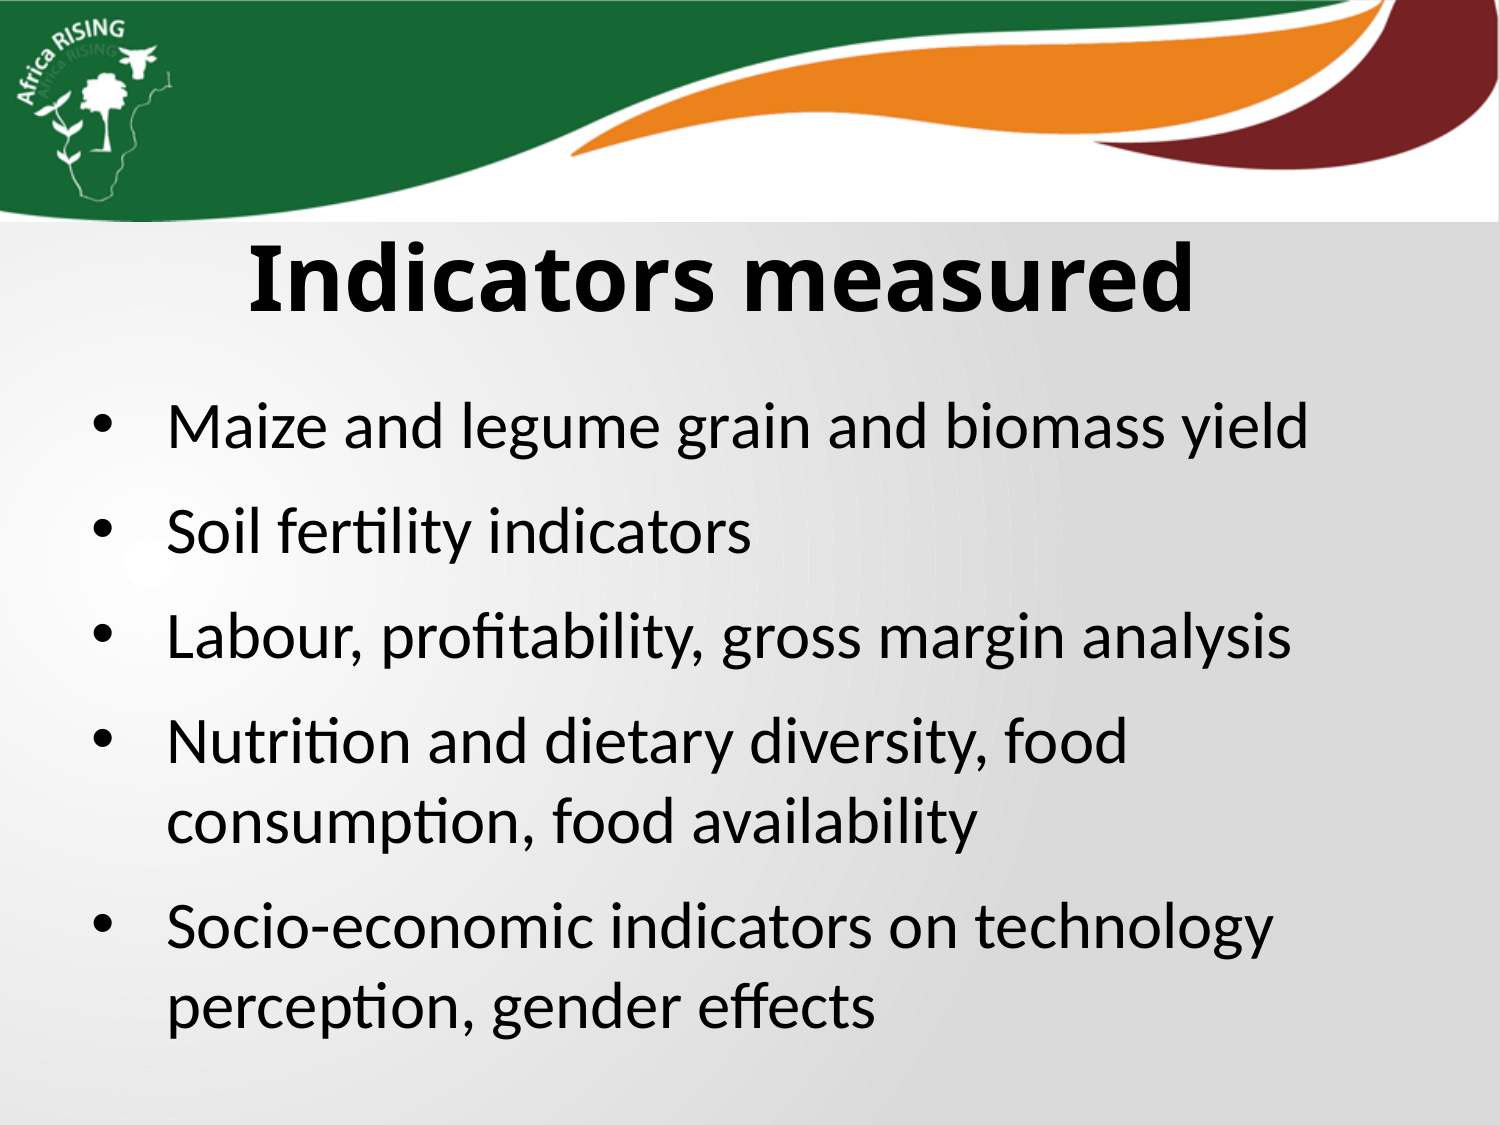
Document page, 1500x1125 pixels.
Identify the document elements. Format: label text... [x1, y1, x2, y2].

text_box Maize and legume grain and biomass yield Soil fertility indicators Labour, profitability, gross margin analysis Nutrition and dietary diversity, food consumption, food availability Socio-economic indicators on technology perception, gender effects [76, 374, 1439, 1050]
list Indicators measured [76, 212, 1352, 350]
picture [0, 0, 1499, 222]
